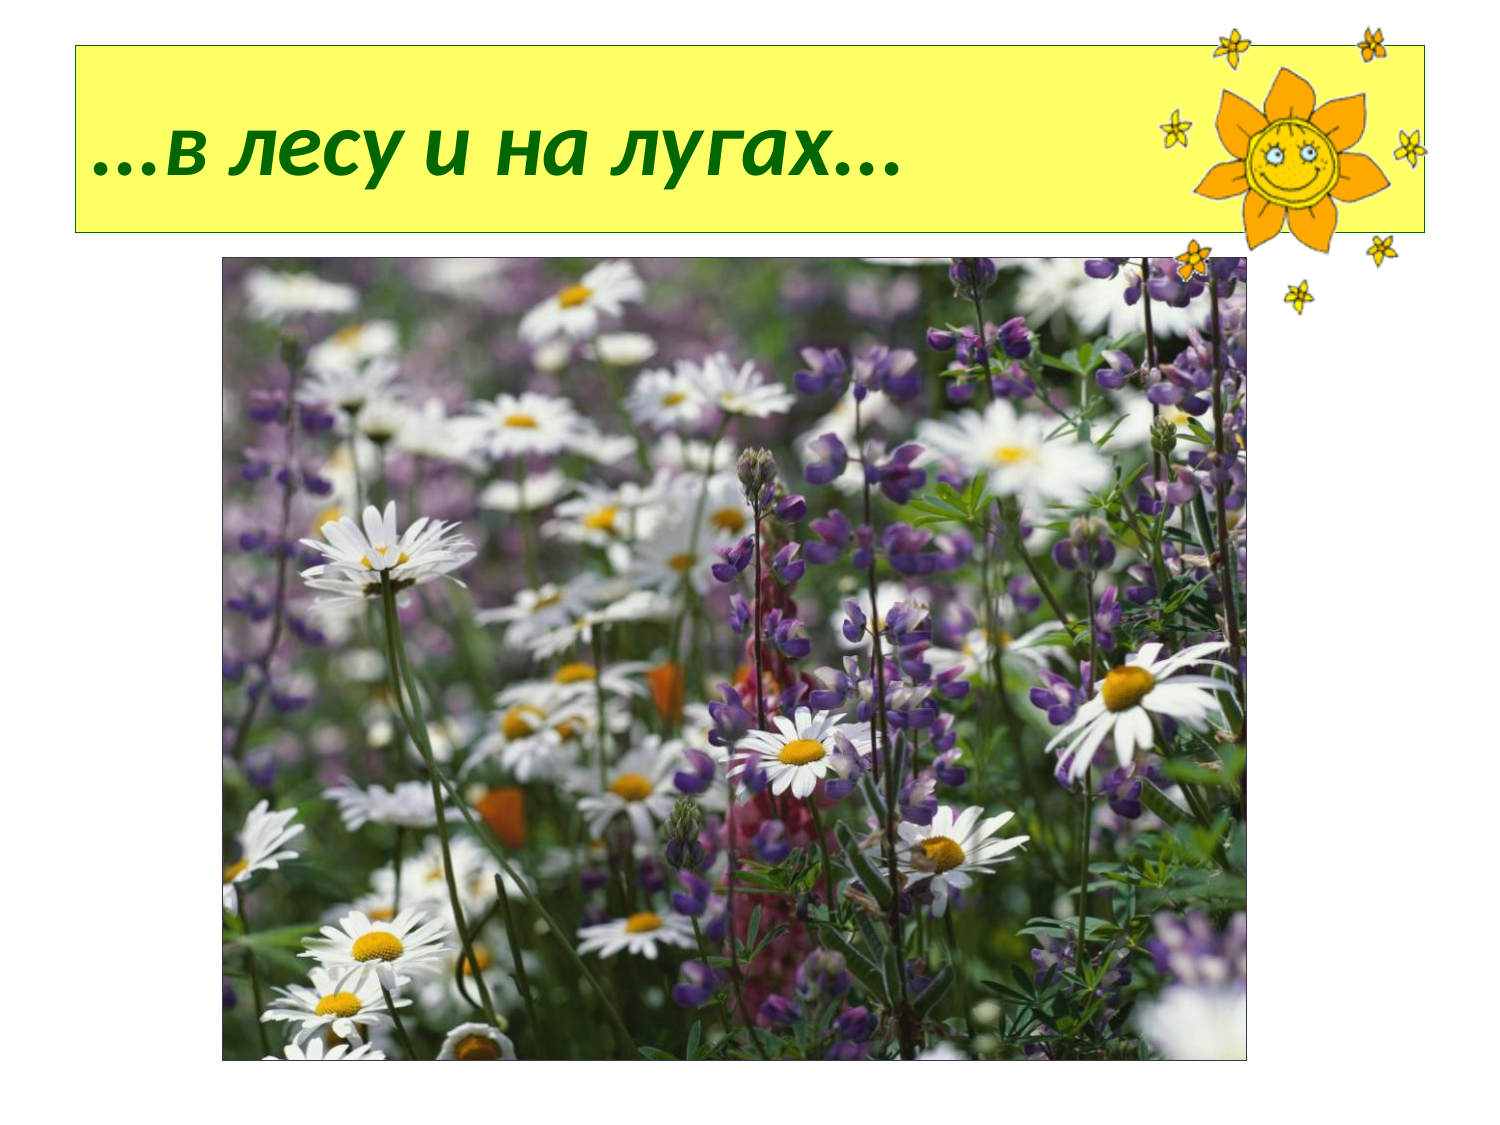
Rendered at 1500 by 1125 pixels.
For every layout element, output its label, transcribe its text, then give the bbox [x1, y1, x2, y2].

title ...в лесу и на лугах... [75, 45, 1131, 233]
picture [222, 0, 1456, 1061]
